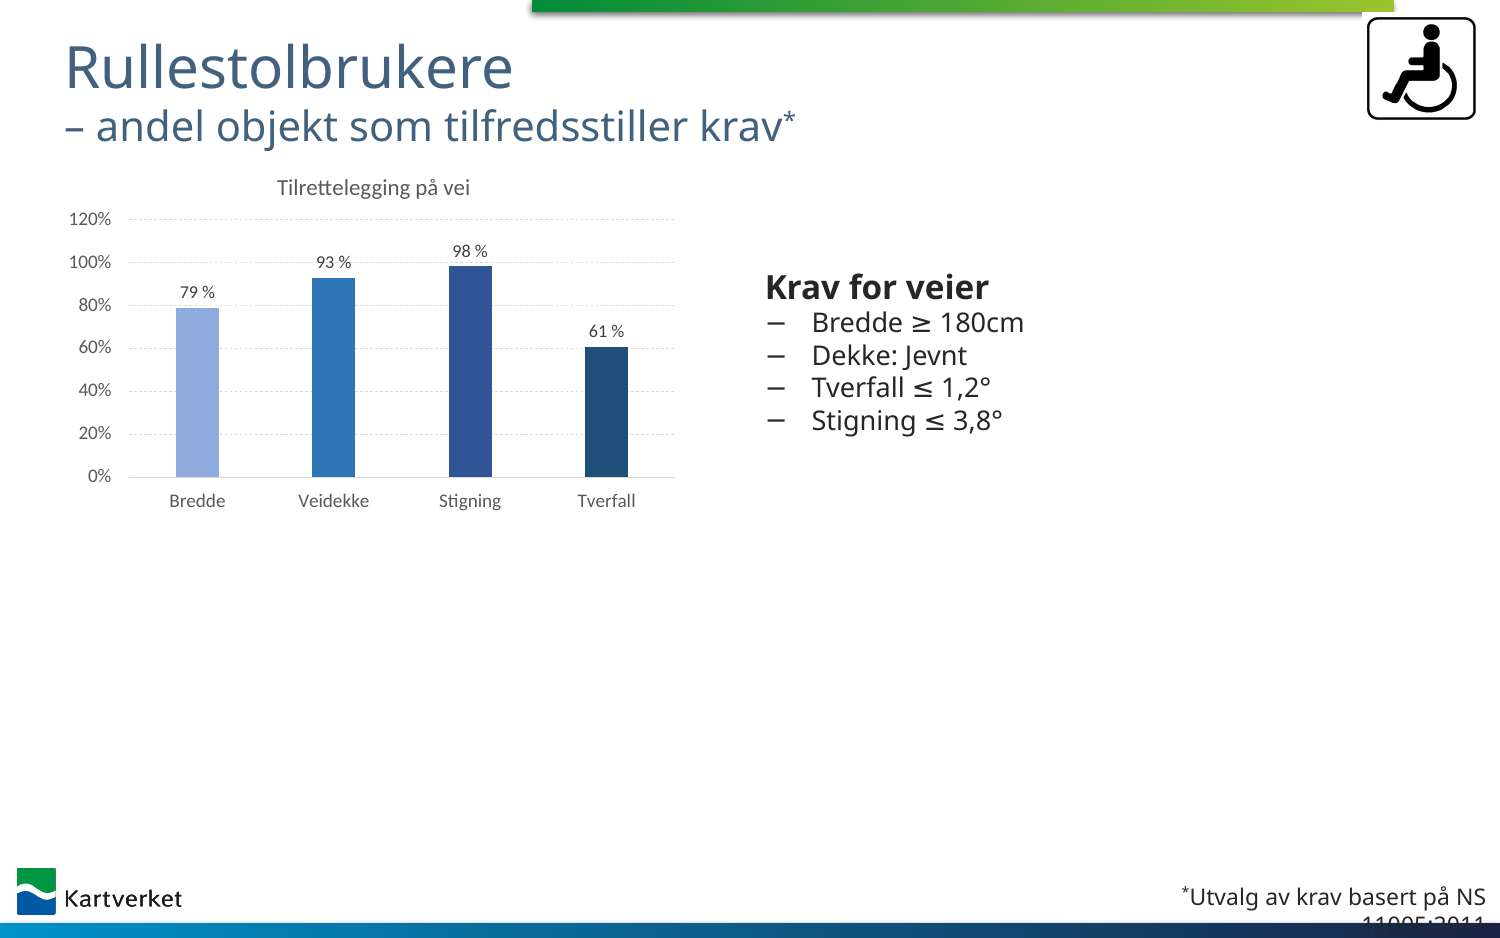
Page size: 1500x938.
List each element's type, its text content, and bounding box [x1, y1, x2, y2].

text_box Krav for veier Bredde ≥ 180cm Dekke: Jevnt Tverfall ≤ 1,2° Stigning ≤ 3,8° [750, 258, 1234, 444]
picture [62, 166, 686, 519]
picture [1362, 12, 1481, 126]
text_box Rullestolbrukere – andel objekt som tilfredsstiller krav* [49, 25, 1431, 158]
text_box *Utvalg av krav basert på NS 11005:2011 [1068, 873, 1500, 938]
